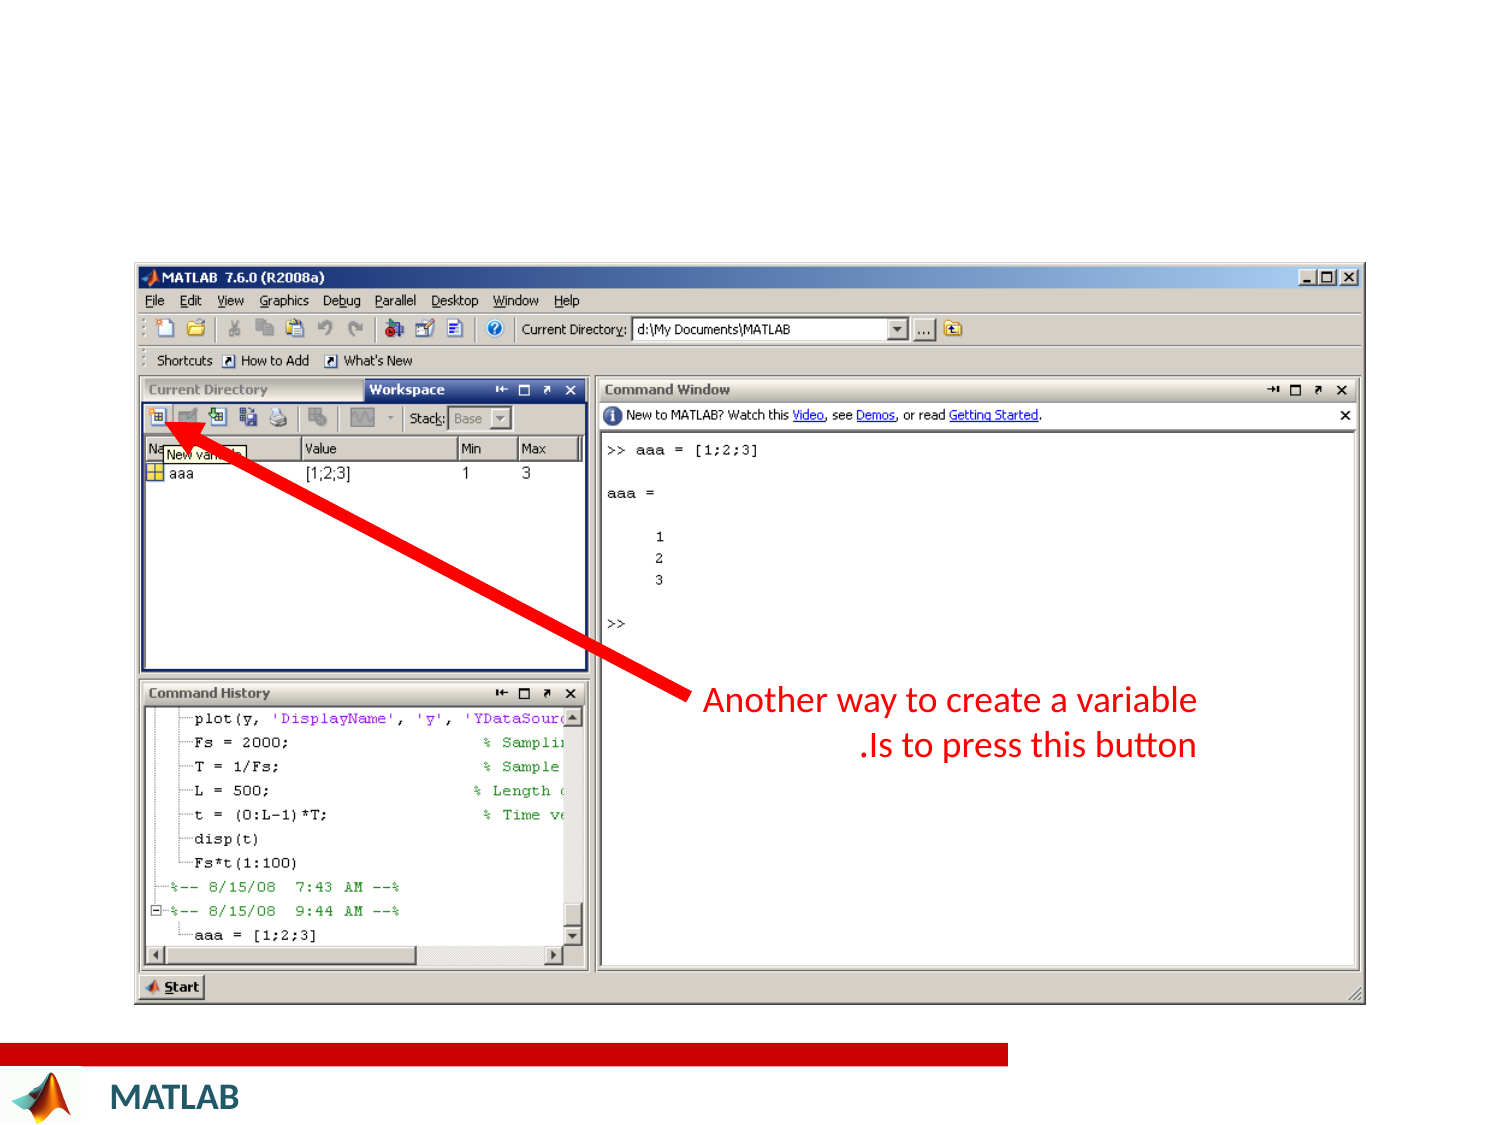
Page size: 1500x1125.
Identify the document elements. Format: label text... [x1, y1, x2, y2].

text_box MATLAB [94, 1064, 255, 1125]
picture [0, 1066, 83, 1125]
footer [0, 1042, 1008, 1067]
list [133, 262, 1367, 1006]
